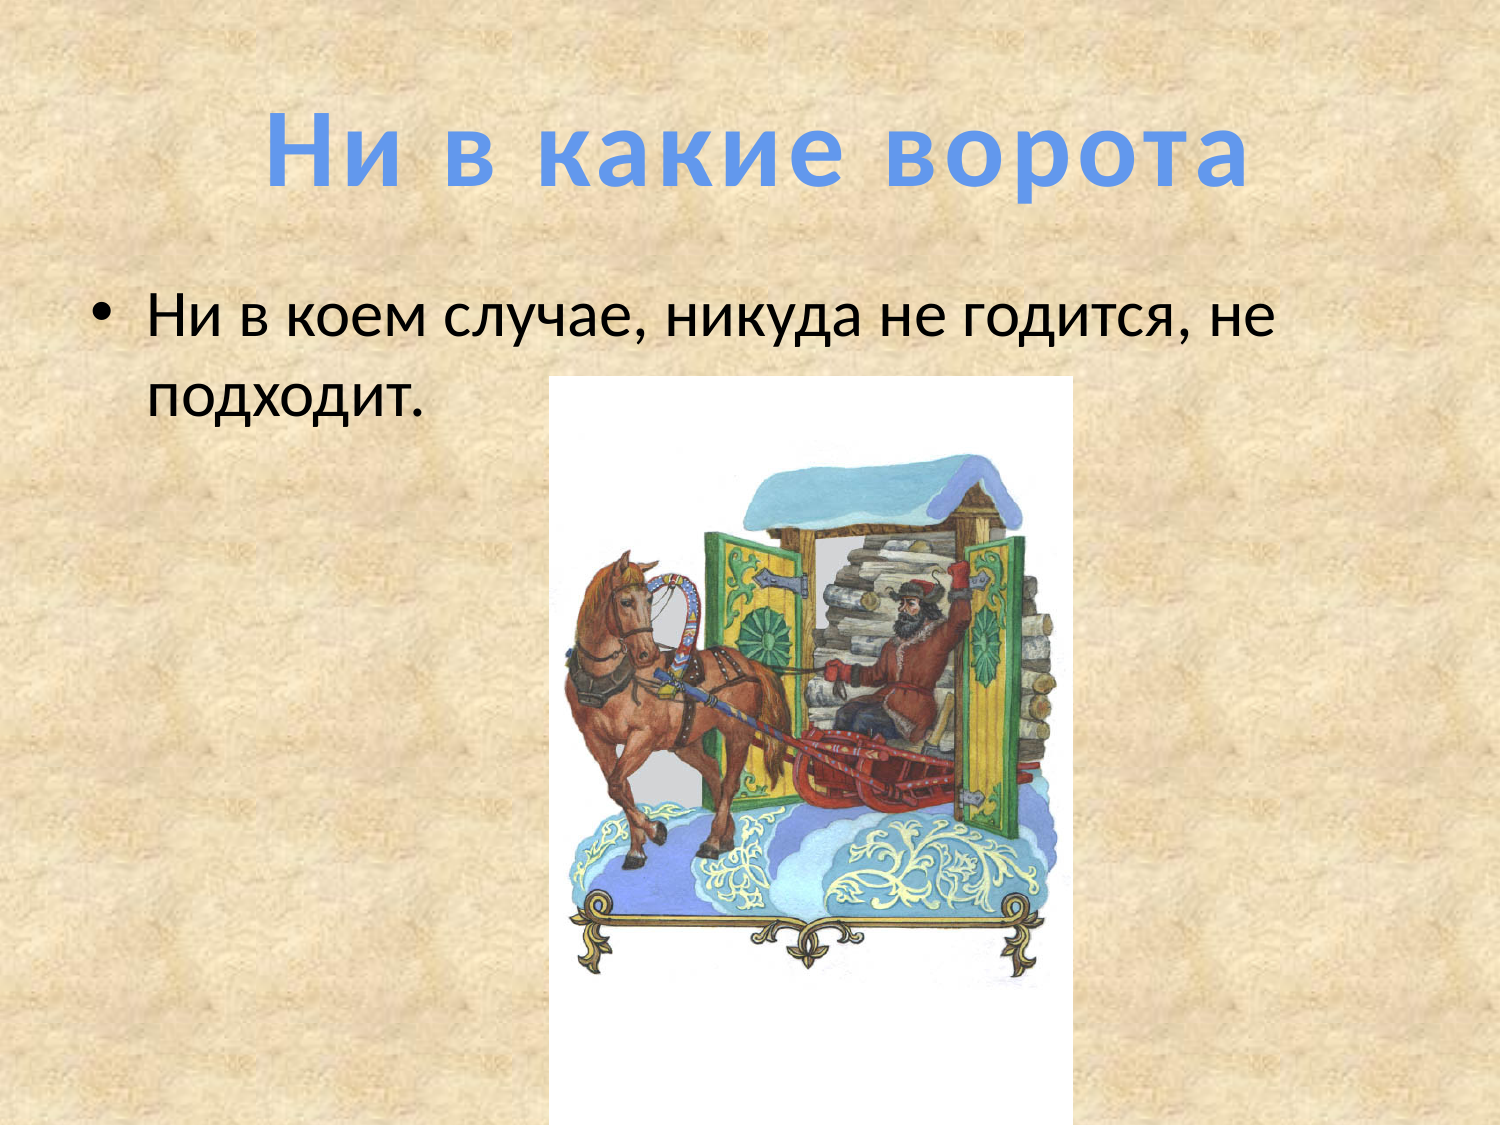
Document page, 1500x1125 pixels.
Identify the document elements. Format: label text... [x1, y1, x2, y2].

text_box Ни в какие ворота [249, 66, 1267, 217]
list Ни в коем случае, никуда не годится, не подходит. [75, 262, 1425, 1005]
picture [0, 0, 1500, 1125]
